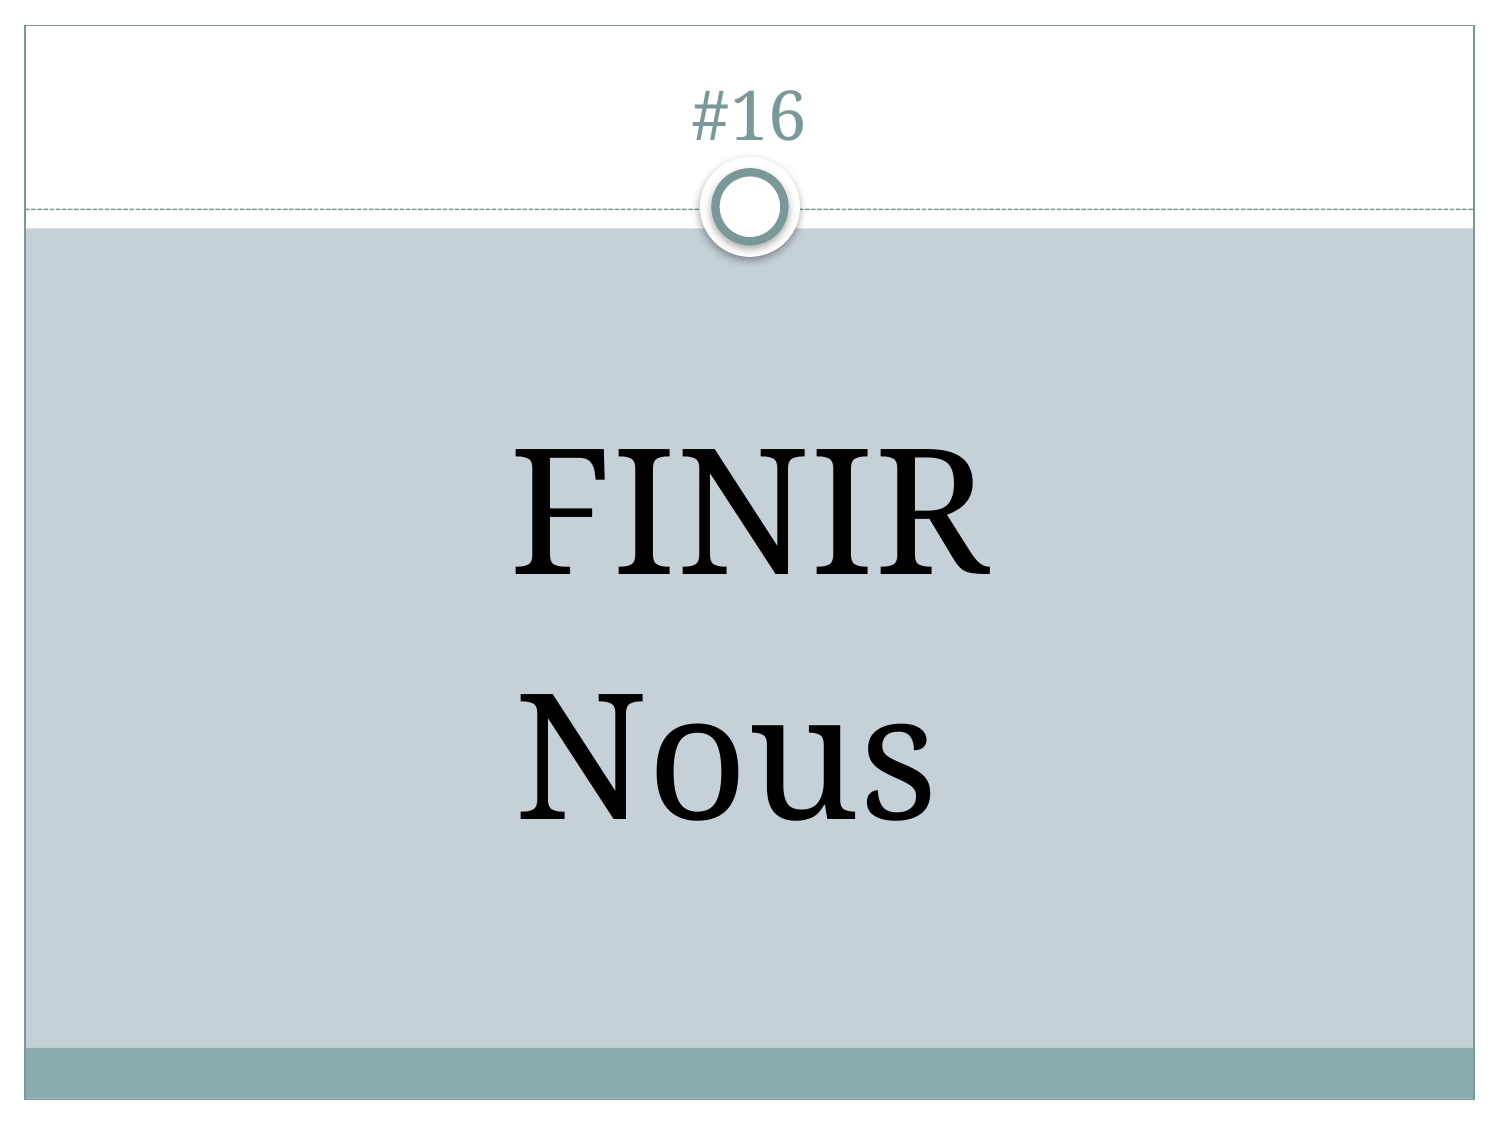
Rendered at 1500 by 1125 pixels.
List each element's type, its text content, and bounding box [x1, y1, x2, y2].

title #16 [49, 37, 1450, 162]
list FINIR Nous [49, 249, 1450, 1005]
